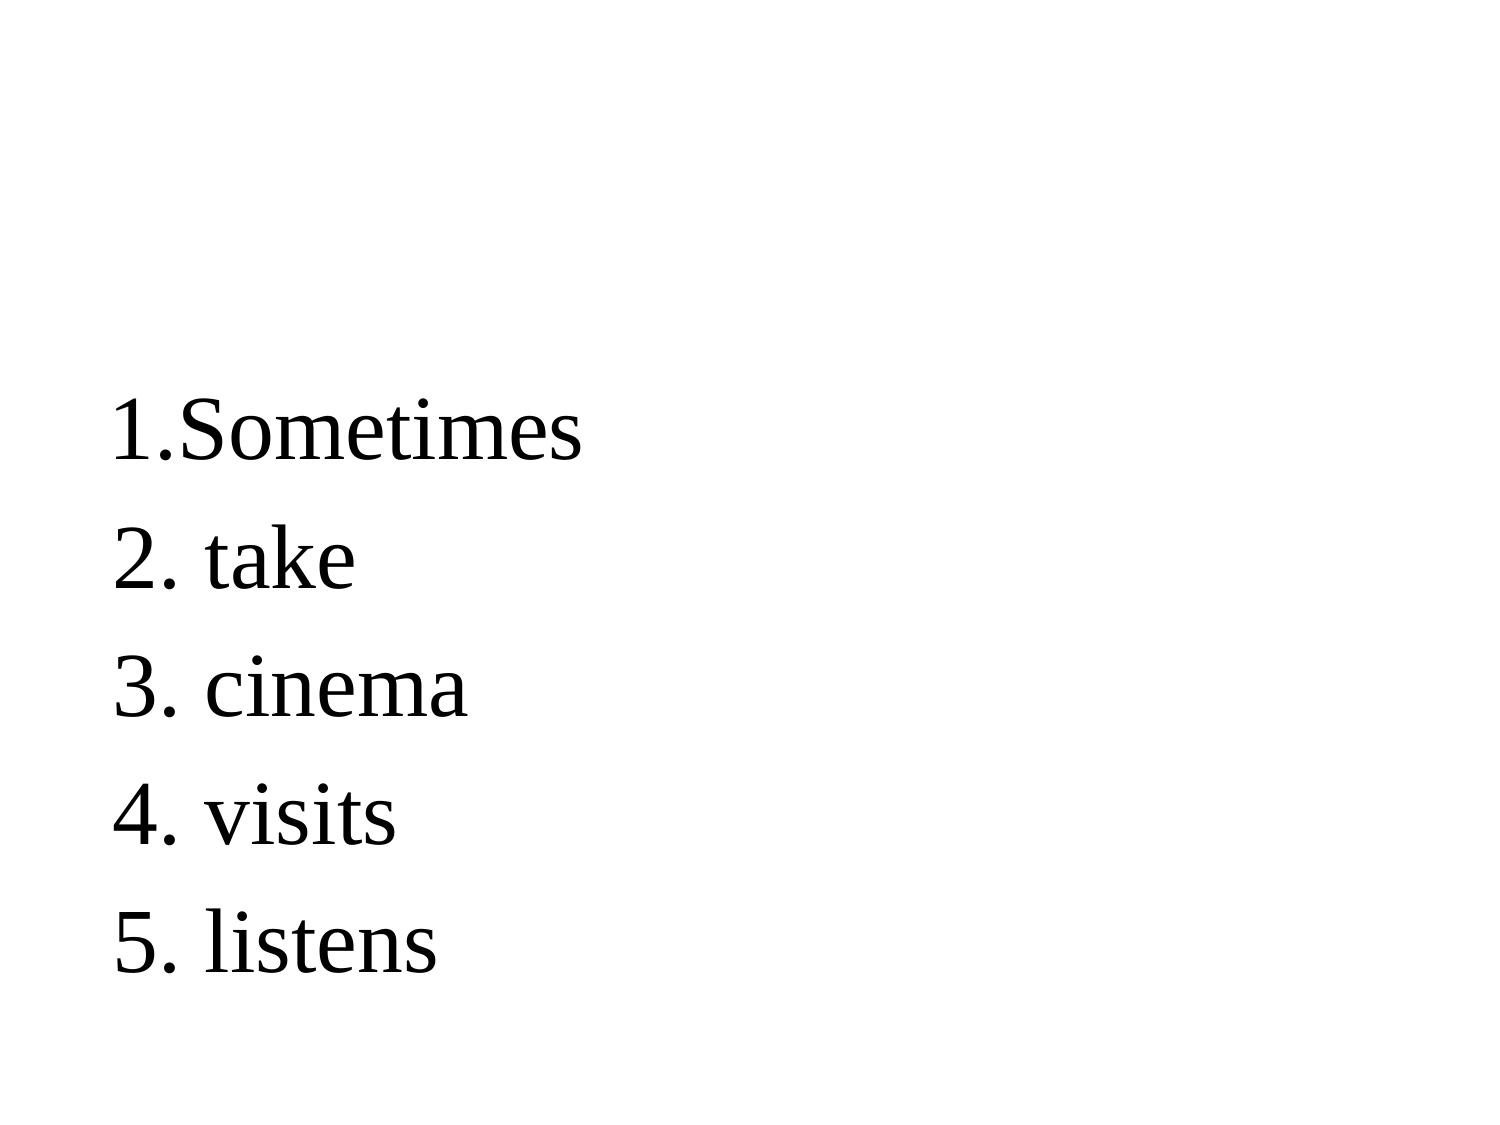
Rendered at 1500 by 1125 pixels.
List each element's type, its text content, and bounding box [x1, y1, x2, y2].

list 1.Sometimes 2. take 3. cinema 4. visits 5. listens [74, 262, 1426, 1006]
